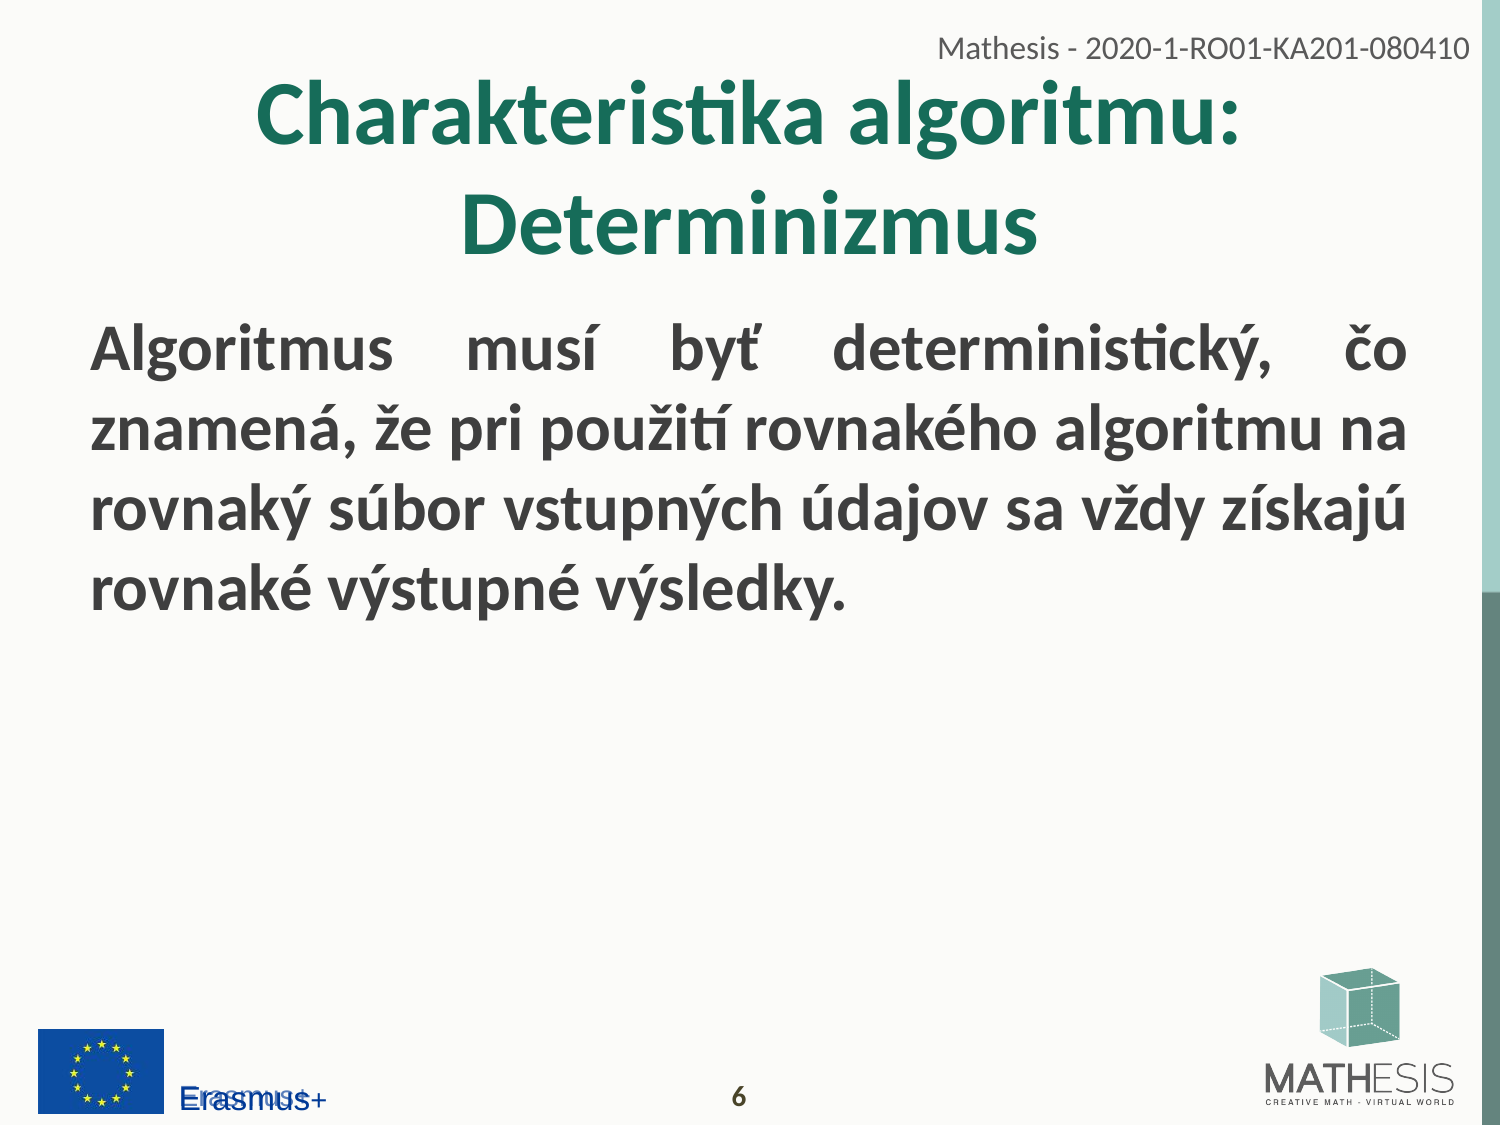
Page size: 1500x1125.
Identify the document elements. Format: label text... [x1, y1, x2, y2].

title Charakteristika algoritmu: Determinizmus [75, 45, 1425, 233]
picture [38, 1029, 164, 1114]
list Algoritmus musí byť deterministický, čo znamená, že pri použití rovnakého algoritmu na rovnaký súbor vstupných údajov sa vždy získajú rovnaké výstupné výsledky. [75, 296, 1425, 1005]
